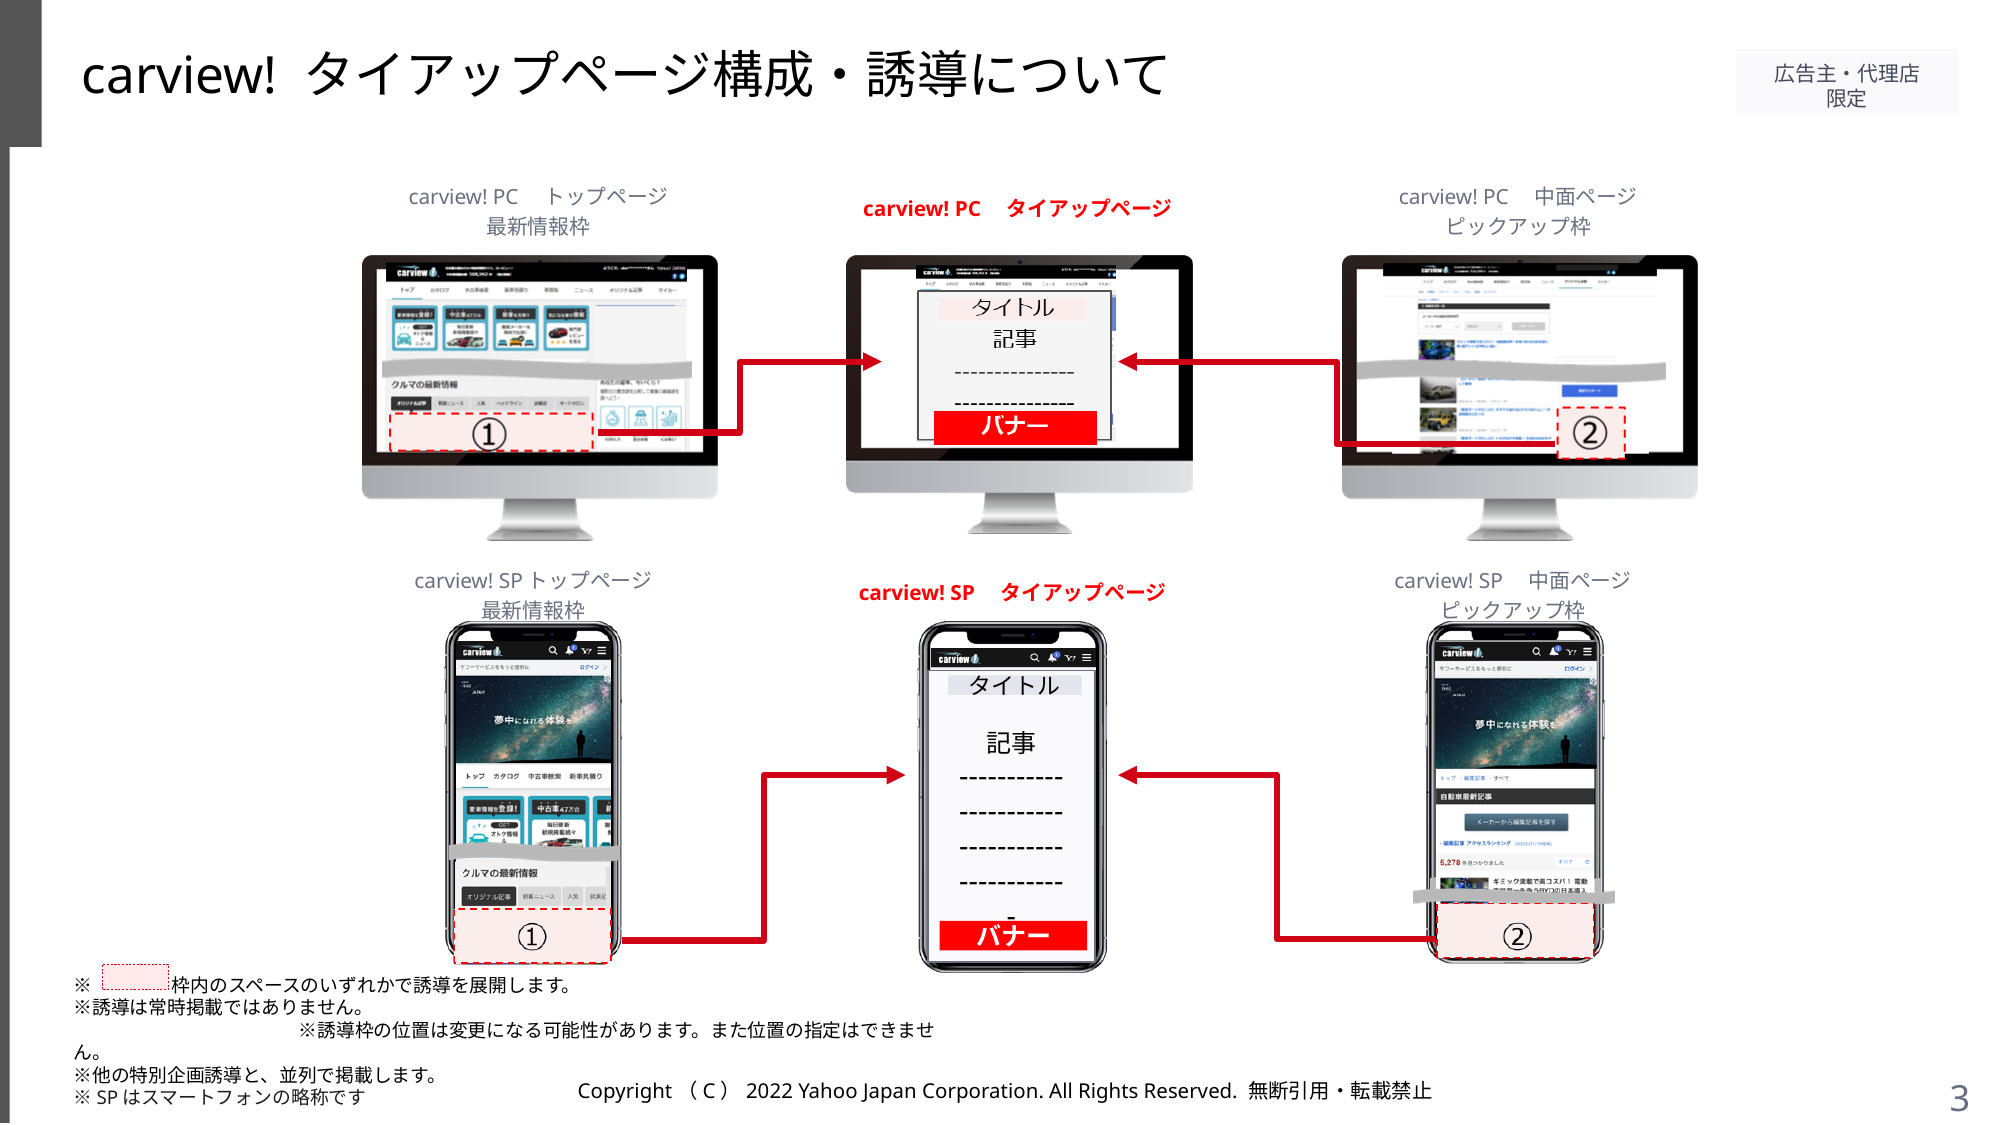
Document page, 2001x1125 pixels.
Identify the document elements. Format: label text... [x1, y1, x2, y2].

picture [1413, 621, 1615, 978]
text_box carview! PC タイアップページ [863, 191, 1173, 221]
text_box [102, 964, 169, 990]
text_box carview! PC 中面ページ ピックアップ枠 [1398, 179, 1638, 239]
text_box ※ 枠内のスペースのいずれかで誘導を展開します。 ※誘導は常時掲載ではありません。 ※誘導枠の位置は変更になる可能性があります。また位置の指定はできません。 ※他の特別企画誘導と、並列で掲載します。 ※SPはスマートフォンの略称です [54, 964, 953, 1118]
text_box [1117, 361, 1556, 445]
text_box carview! SP 中面ページ ピックアップ枠 [1394, 562, 1632, 623]
title carview! タイアップページ構成・誘導について [66, 29, 1681, 117]
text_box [598, 361, 883, 433]
footer Copyright（C）2022 Yahoo Japan Corporation. All Rights Reserved. 無断引用・転載禁止 [562, 1070, 1479, 1115]
picture [846, 255, 1194, 535]
text_box carview! SPトップページ 最新情報枠 [385, 562, 681, 623]
text_box carview! PC トップページ 最新情報枠 [391, 179, 686, 239]
picture [361, 255, 718, 541]
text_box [916, 621, 1108, 977]
picture [444, 621, 623, 979]
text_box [1117, 774, 1436, 940]
picture [1342, 255, 1698, 541]
text_box carview! SP タイアップページ [858, 574, 1167, 605]
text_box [621, 774, 906, 941]
